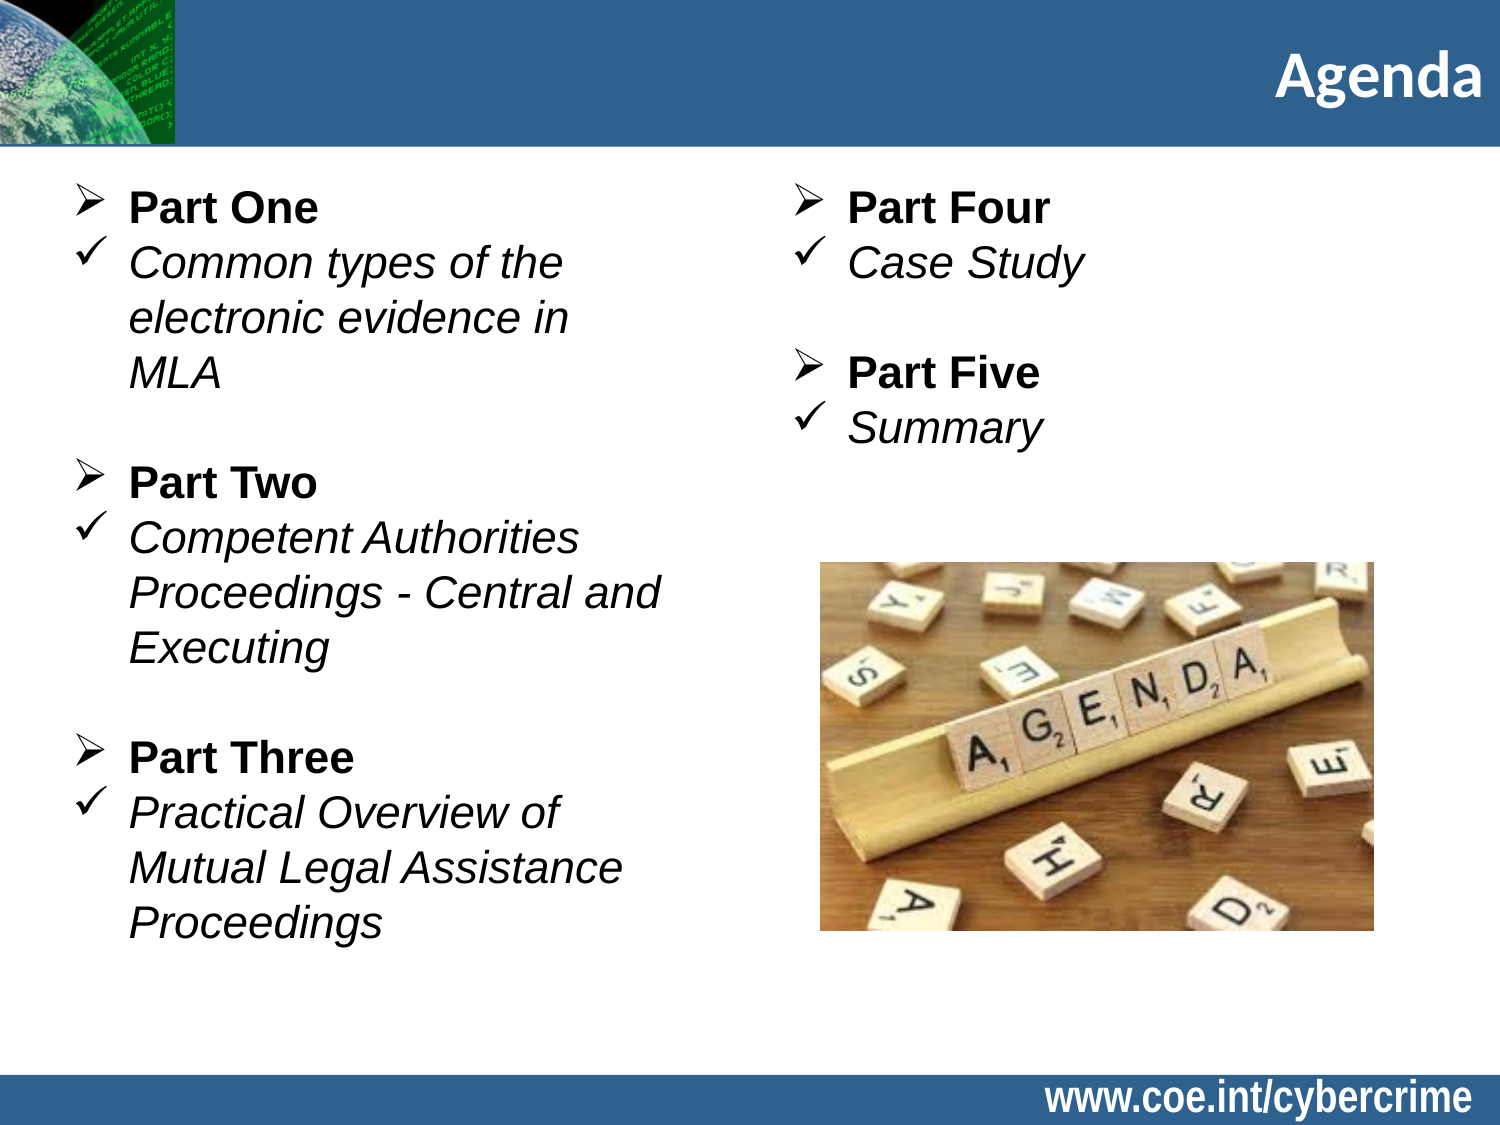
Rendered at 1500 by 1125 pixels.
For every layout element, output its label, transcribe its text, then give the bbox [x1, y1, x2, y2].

text_box Part One Common types of the electronic evidence in MLA Part Two Competent Authorities Proceedings - Central and Executing Part Three Practical Overview of Mutual Legal Assistance Proceedings [57, 170, 680, 956]
text_box Agenda [177, 0, 1500, 149]
text_box [0, 1073, 1030, 1125]
text_box www.coe.int/cybercrime [1030, 1059, 1500, 1125]
picture [0, 0, 175, 144]
picture [820, 562, 1374, 931]
text_box Part Four Case Study Part Five Summary [776, 170, 1500, 516]
